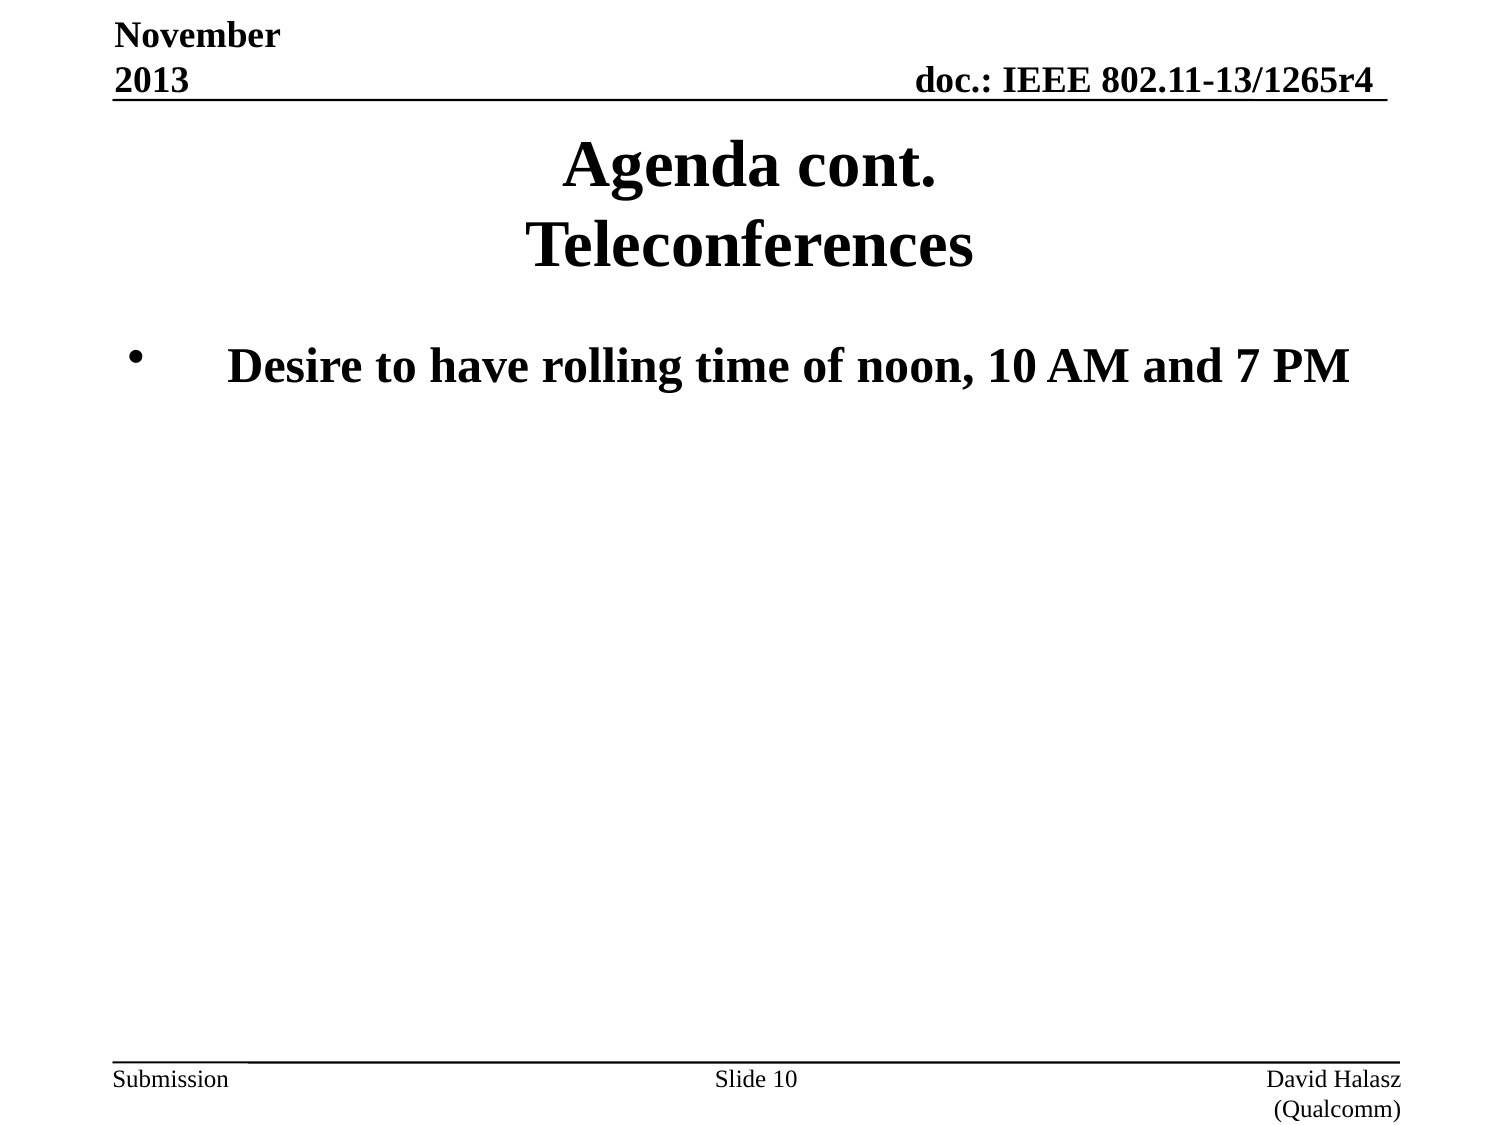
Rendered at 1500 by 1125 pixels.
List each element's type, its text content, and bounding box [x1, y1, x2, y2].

list Desire to have rolling time of noon, 10 AM and 7 PM [112, 324, 1388, 1001]
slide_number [114, 54, 333, 101]
footer David Halasz (Qualcomm) [1264, 1061, 1402, 1093]
slide_number Slide 10 [712, 1061, 800, 1093]
title Agenda cont. Teleconferences [112, 112, 1388, 288]
